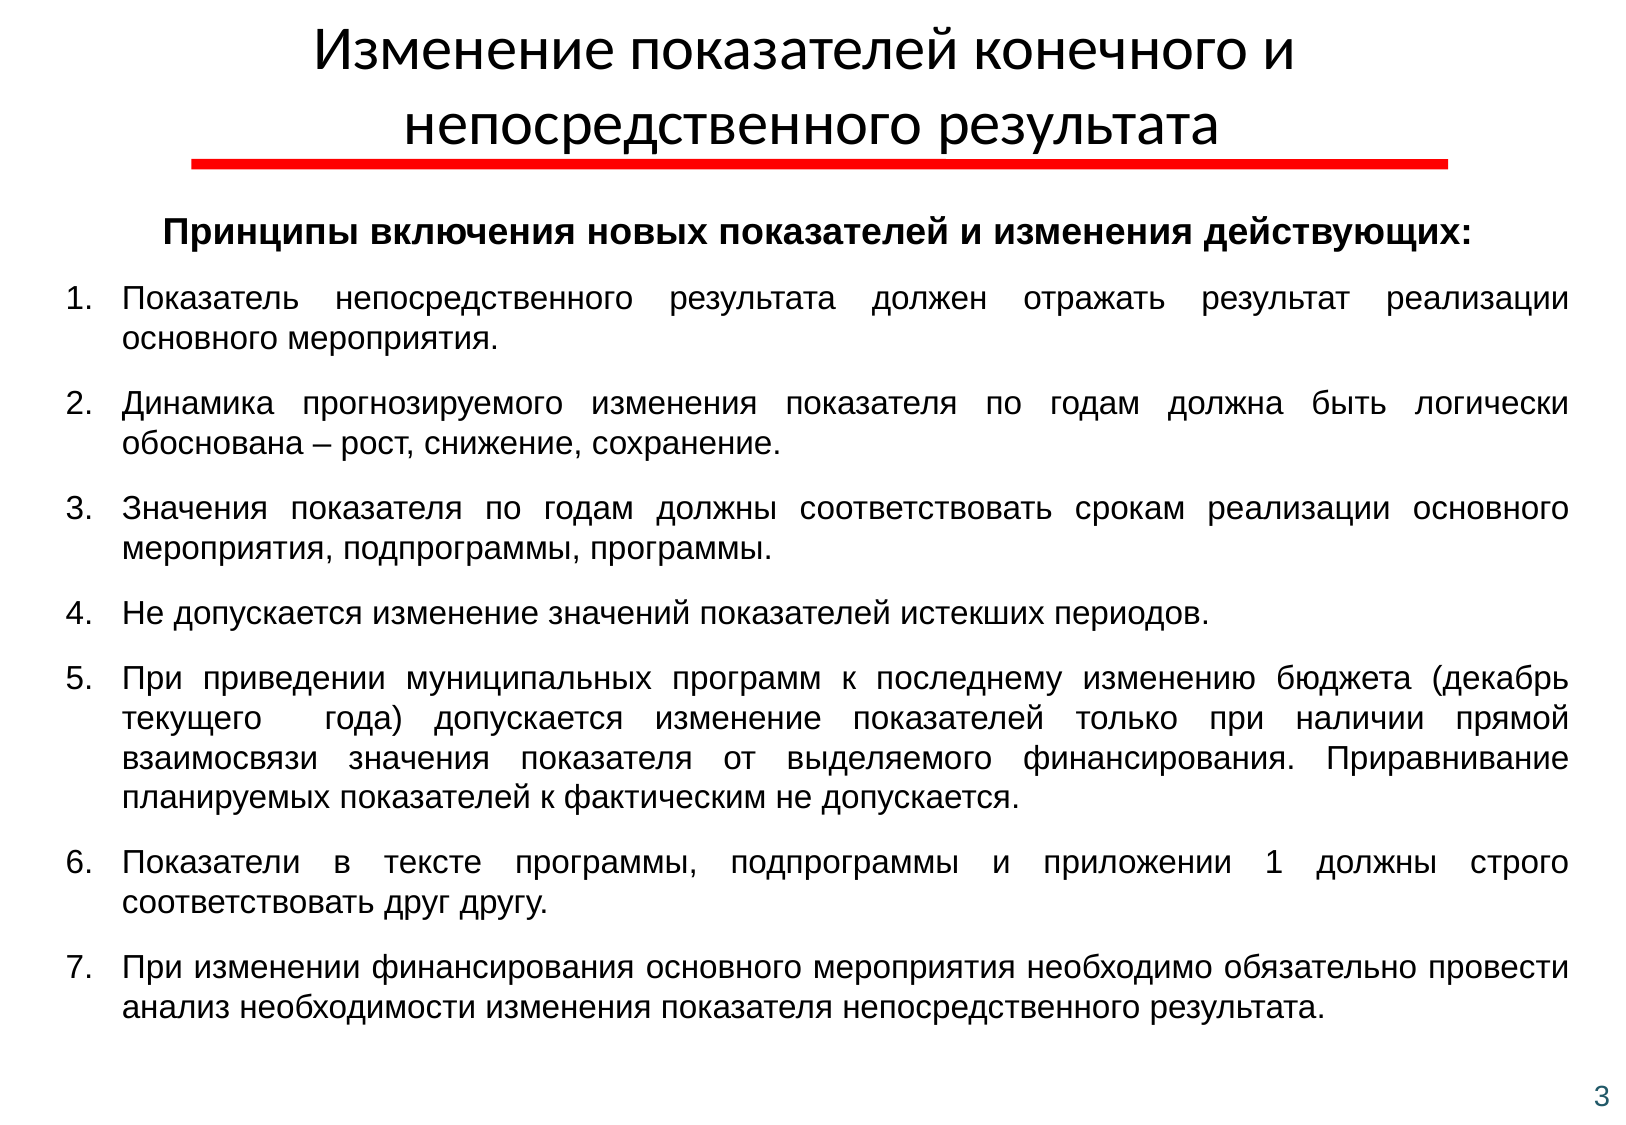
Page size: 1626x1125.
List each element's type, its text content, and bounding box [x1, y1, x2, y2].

text_box Изменение показателей конечного и непосредственного результата [0, 0, 1625, 165]
text_box Принципы включения новых показателей и изменения действующих: Показатель непосредственного результата должен отражать результат реализации основного мероприятия. Динамика прогнозируемого изменения показателя по годам должна быть логически обоснована – рост, снижение, сохранение. Значения показателя по годам должны соответствовать срокам реализации основного мероприятия, подпрограммы, программы. Не допускается изменение значений показателей истекших периодов. При приведении муниципальных программ к последнему изменению бюджета (декабрь текущего года) допускается изменение показателей только при наличии прямой взаимосвязи значения показателя от выделяемого финансирования. Приравнивание планируемых показателей к фактическим не допускается. Показатели в тексте программы, подпрограммы и приложении 1 должны строго соответствовать друг другу. При изменении финансирования основного мероприятия необходимо обязательно провести анализ необходимости изменения показателя непосредственного результата. [50, 199, 1586, 1033]
slide_number 3 [1245, 1065, 1625, 1125]
